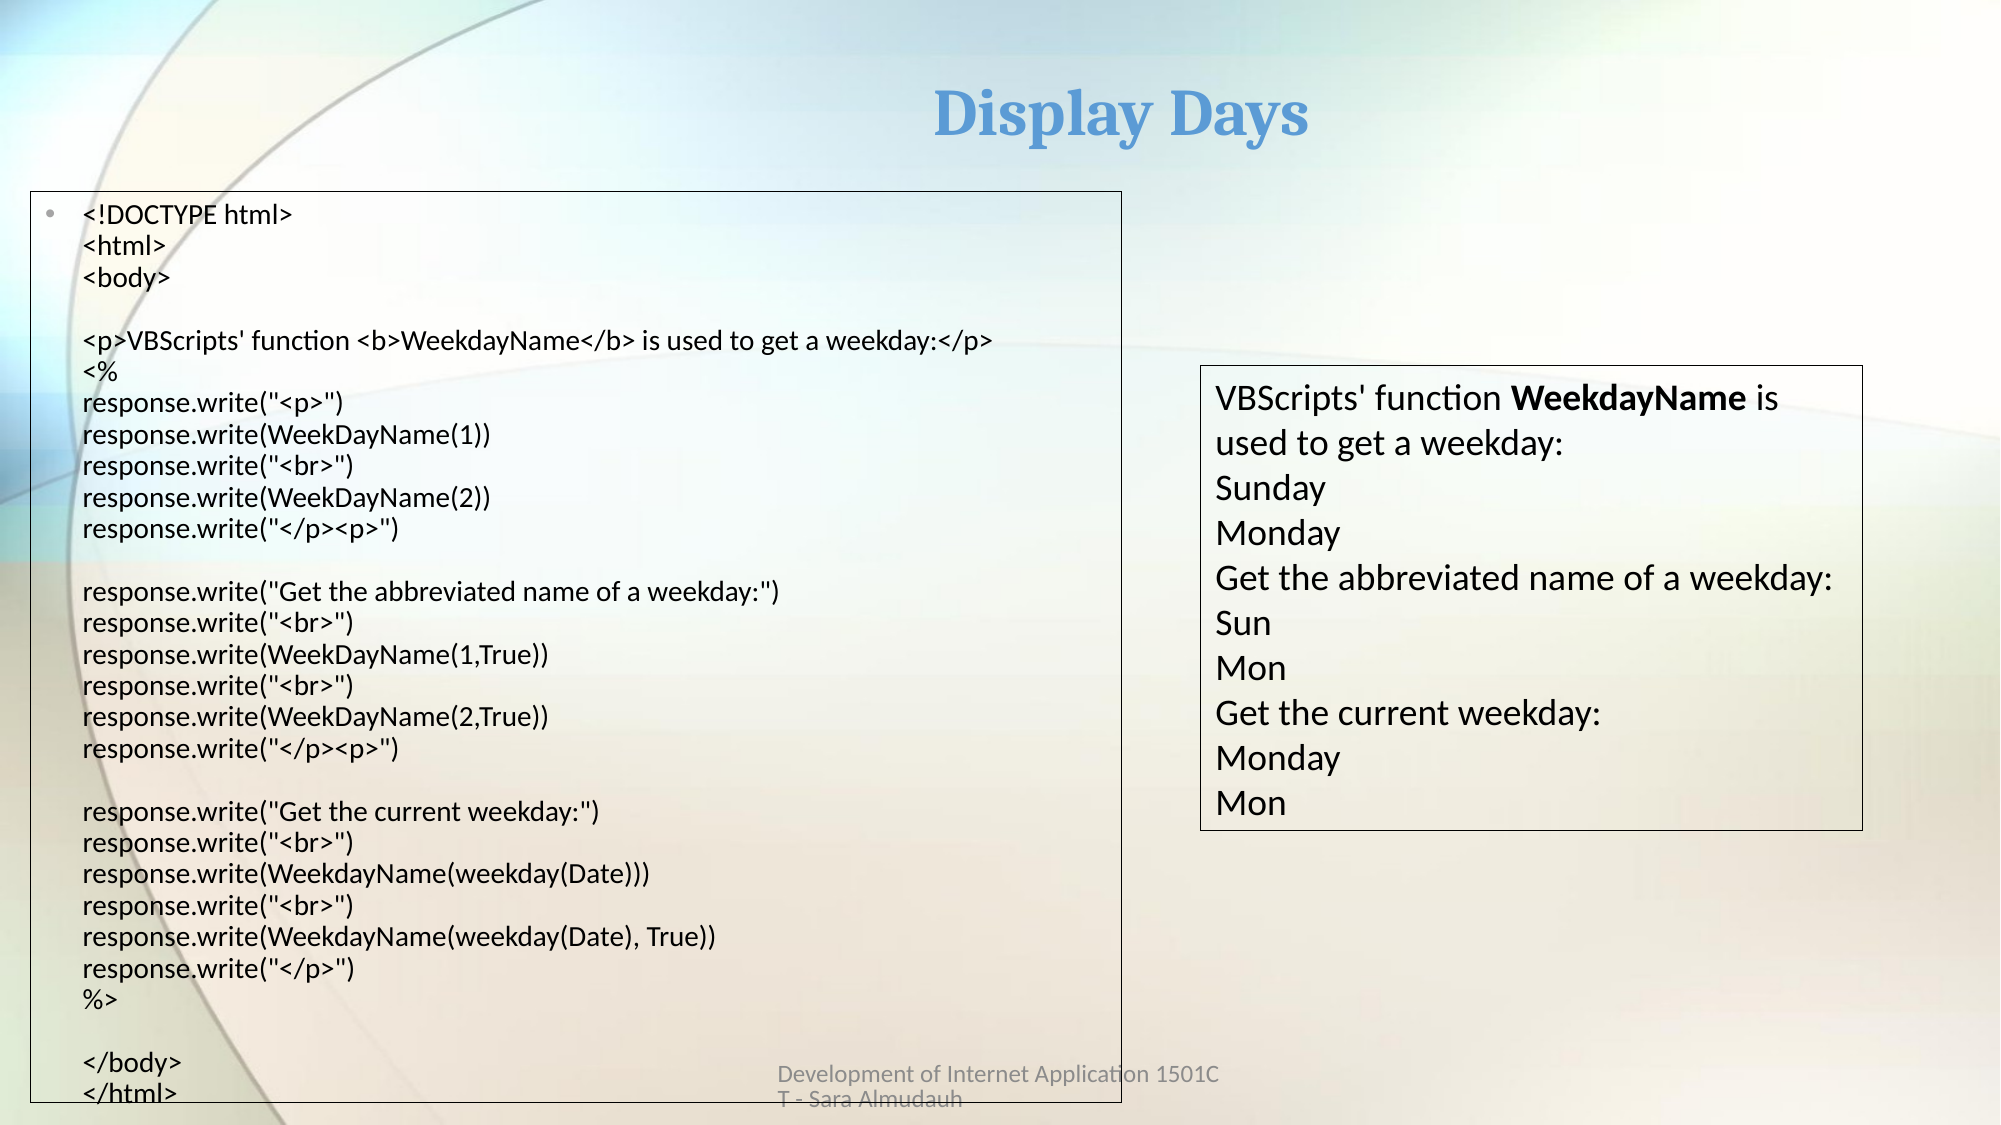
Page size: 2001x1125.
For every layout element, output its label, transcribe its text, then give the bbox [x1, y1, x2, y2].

picture [0, 0, 2001, 1125]
title Display Days [381, 59, 1863, 159]
list <!DOCTYPE html> <html> <body> <p>VBScripts' function <b>WeekdayName</b> is used to get a weekday:</p> <% response.write("<p>") response.write(WeekDayName(1)) response.write("<br>") response.write(WeekDayName(2)) response.write("</p><p>") response.write("Get the abbreviated name of a weekday:") response.write("<br>") response.write(WeekDayName(1,True)) response.write("<br>") response.write(WeekDayName(2,True)) response.write("</p><p>") response.write("Get the current weekday:") response.write("<br>") response.write(WeekdayName(weekday(Date))) response.write("<br>") response.write(WeekdayName(weekday(Date), True)) response.write("</p>") %> </body> </html> [30, 191, 1122, 1103]
footer Development of Internet Application 1501CT - Sara Almudauh [1122, 1042, 1238, 1103]
text_box VBScripts' function WeekdayName is used to get a weekday: Sunday Monday Get the abbreviated name of a weekday: Sun Mon Get the current weekday: Monday Mon [1200, 365, 1863, 831]
